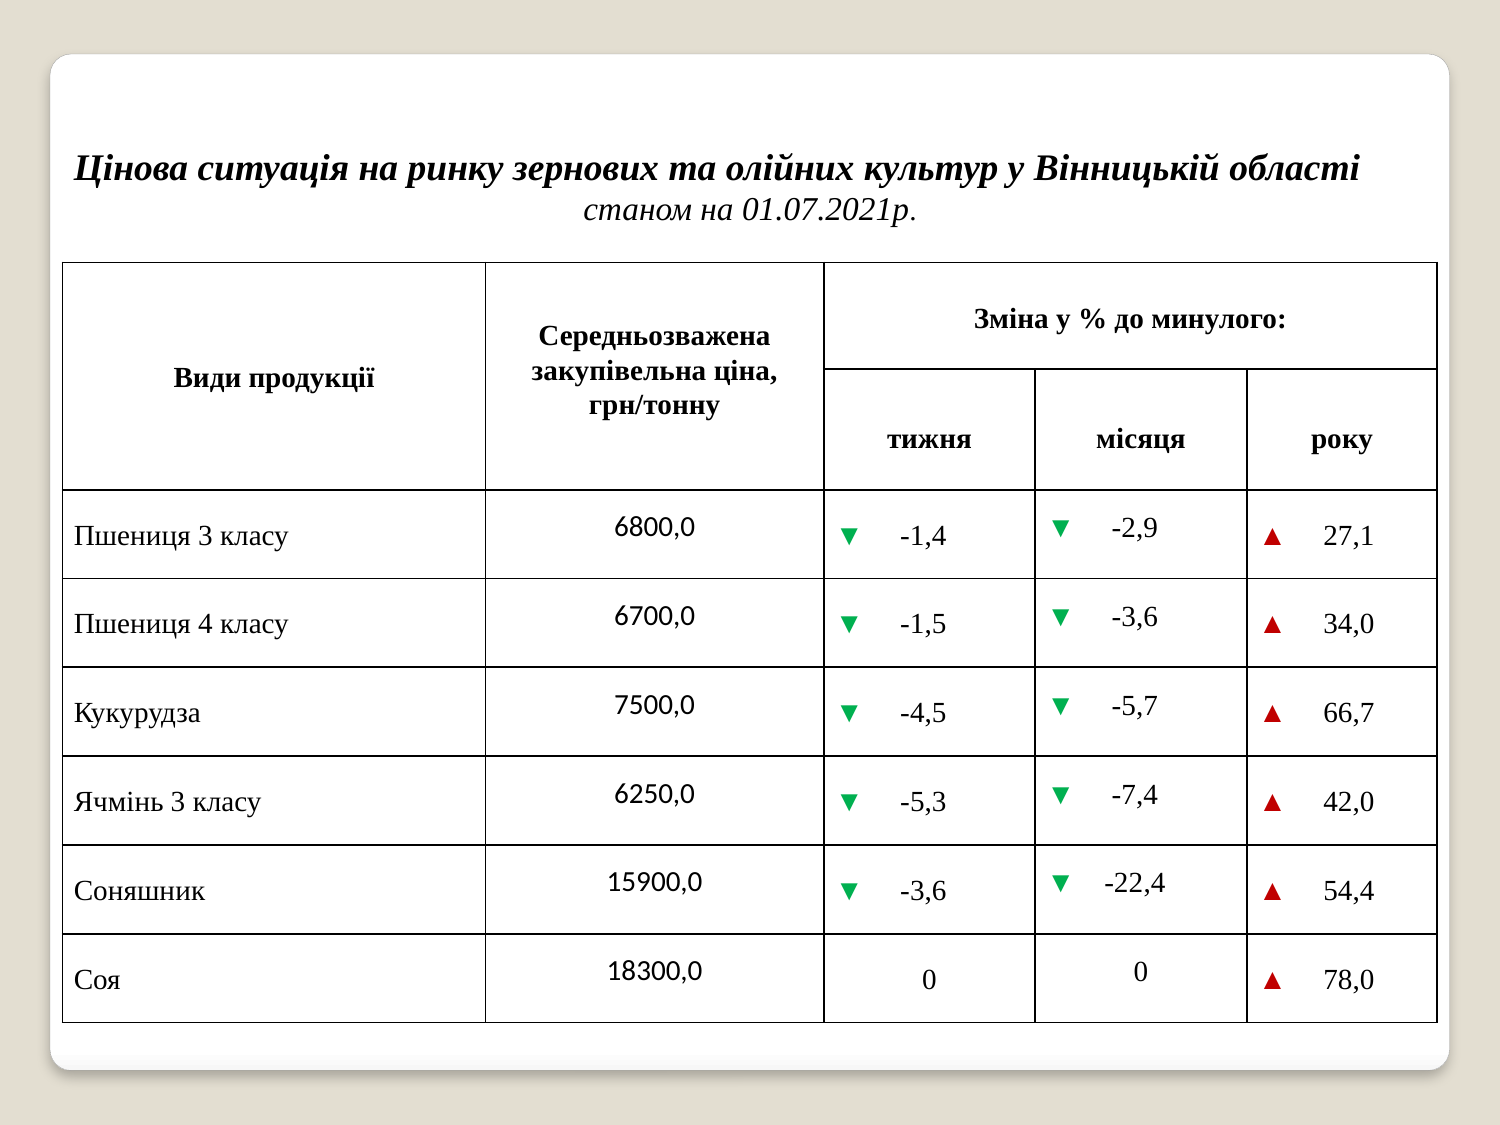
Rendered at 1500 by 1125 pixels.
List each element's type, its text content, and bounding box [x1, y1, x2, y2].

table_cell ▼ -3,6 [1036, 579, 1246, 666]
table_cell Види продукції [63, 263, 485, 489]
table_cell ▼ -7,4 [1036, 757, 1246, 844]
table_cell ▼ -4,5 [825, 668, 1034, 755]
table_cell ▼ -1,4 [825, 491, 1034, 578]
table_cell 7500,0 [486, 668, 823, 755]
table_cell ▼ -5,3 [825, 757, 1034, 844]
table_cell ▲ 27,1 [1248, 491, 1436, 578]
table_cell року [1248, 370, 1436, 489]
table_cell Кукурудза [63, 668, 485, 755]
table_header Цінова ситуація на ринку зернових та олійних культур у Вінницькій області станом на 01.07.2021р. [62, 88, 1437, 262]
table_cell 6800,0 [486, 491, 823, 578]
table_cell ▼ -5,7 [1036, 668, 1246, 755]
table_cell ▲ 78,0 [1248, 935, 1436, 1022]
table_cell ▼ -2,9 [1036, 491, 1246, 578]
table_cell ▼ -22,4 [1036, 846, 1246, 933]
table_cell 6700,0 [486, 579, 823, 666]
table_cell тижня [825, 370, 1034, 489]
table_cell Пшениця 3 класу [63, 491, 485, 578]
table_cell Зміна у % до минулого: [825, 263, 1436, 368]
table_cell Пшениця 4 класу [63, 579, 485, 666]
table_cell ▼ -1,5 [825, 579, 1034, 666]
table_cell 6250,0 [486, 757, 823, 844]
table_cell ▲ 34,0 [1248, 579, 1436, 666]
table_cell ▲ 54,4 [1248, 846, 1436, 933]
table_cell 18300,0 [486, 935, 823, 1022]
table_cell Ячмінь 3 класу [63, 757, 485, 844]
table_cell 0 [1036, 935, 1246, 1022]
table_cell Соя [63, 935, 485, 1022]
table_cell 15900,0 [486, 846, 823, 933]
table_cell Соняшник [63, 846, 485, 933]
table_cell Середньозважена закупівельна ціна, грн/тонну [486, 263, 823, 489]
table_cell 0 [825, 935, 1034, 1022]
table_cell ▲ 42,0 [1248, 757, 1436, 844]
table_cell ▲ 66,7 [1248, 668, 1436, 755]
table_cell ▼ -3,6 [825, 846, 1034, 933]
table_cell місяця [1036, 370, 1246, 489]
